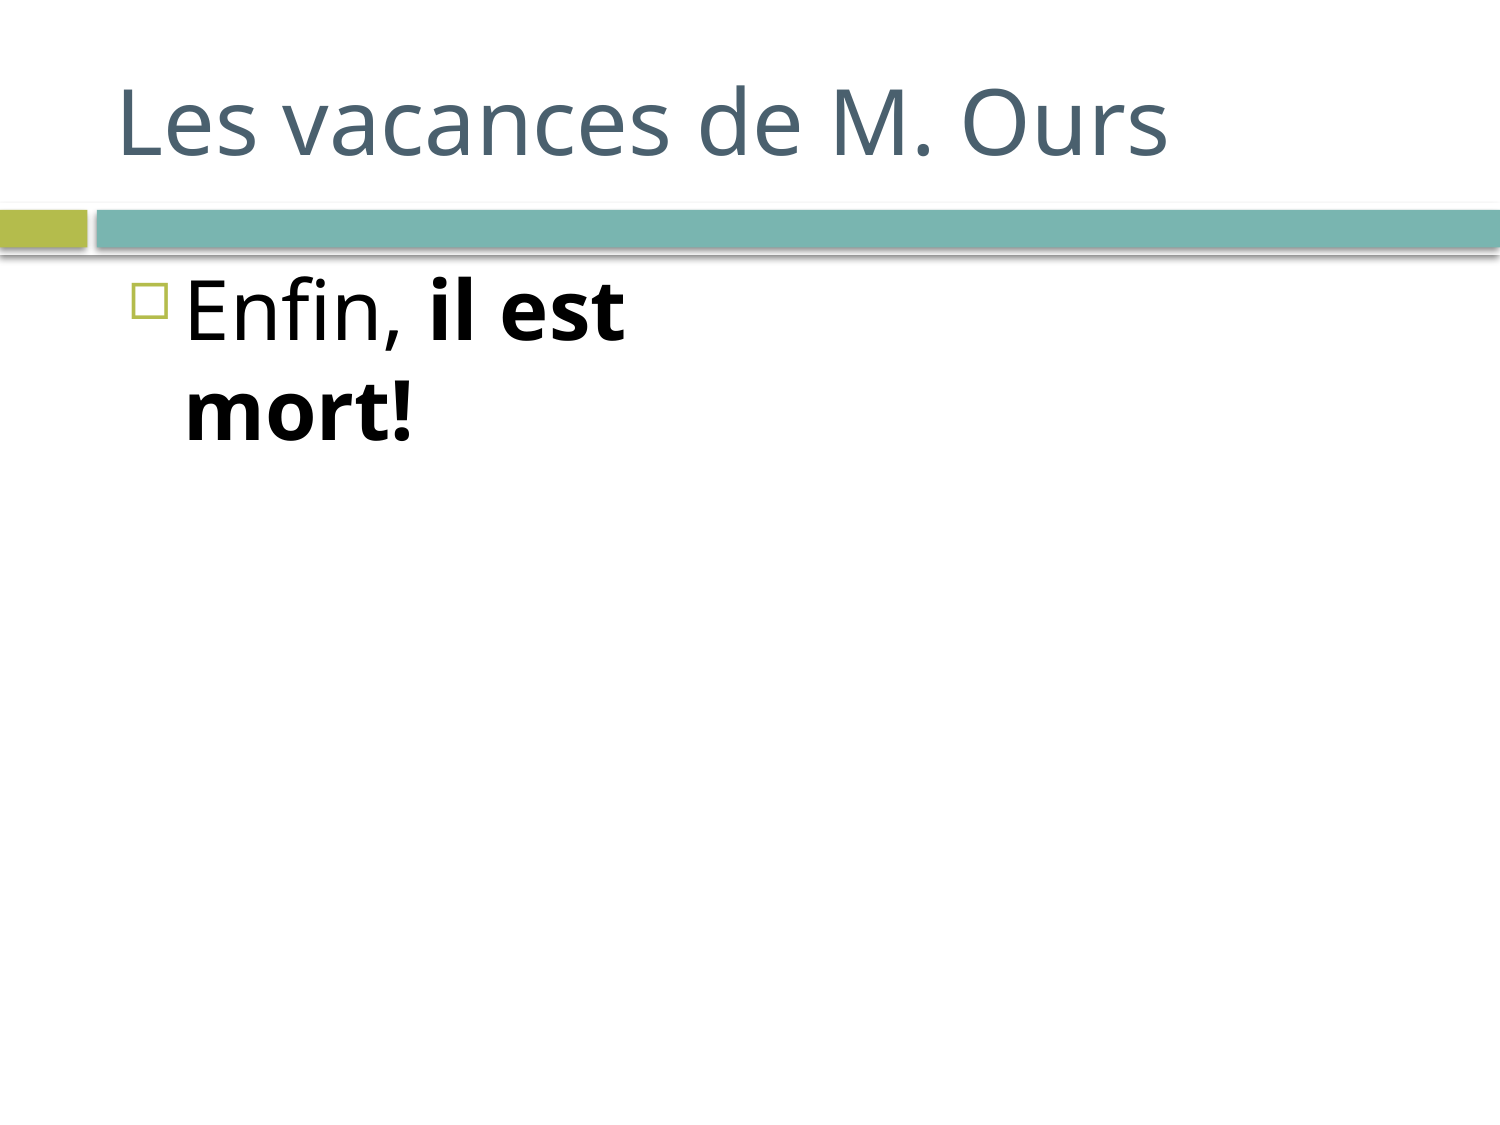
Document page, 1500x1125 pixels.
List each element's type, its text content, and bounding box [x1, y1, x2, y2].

title Les vacances de M. Ours [100, 37, 1438, 200]
list Enfin, il est mort! [112, 249, 800, 875]
